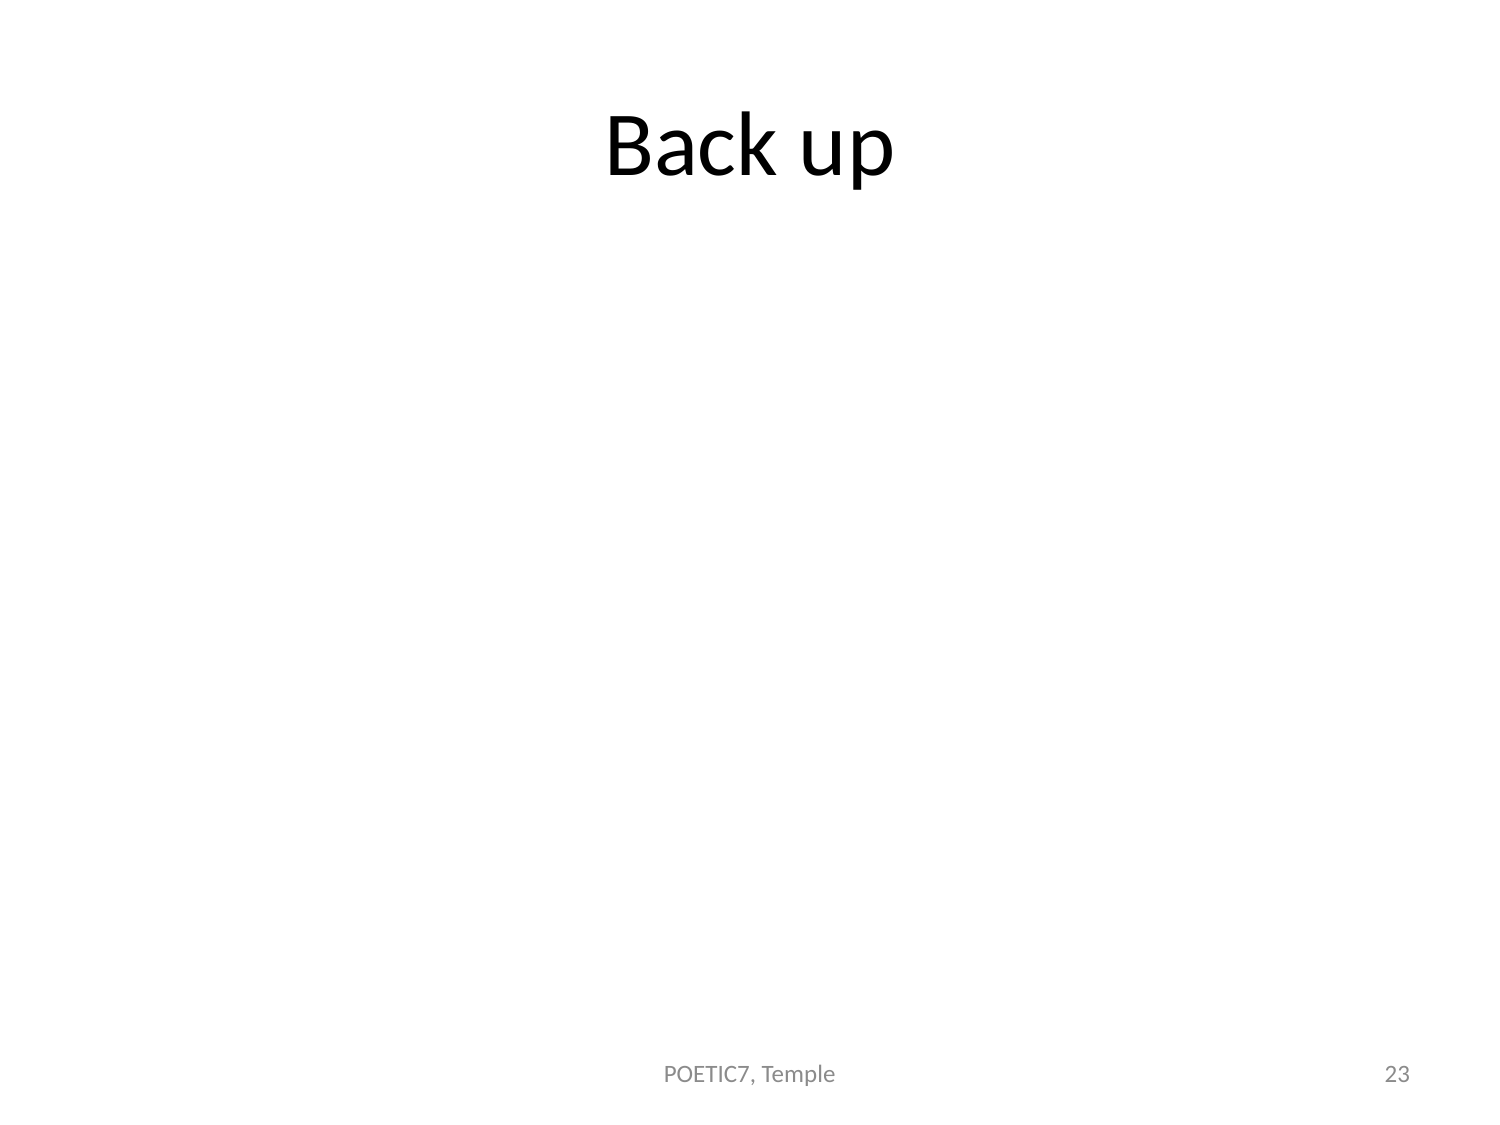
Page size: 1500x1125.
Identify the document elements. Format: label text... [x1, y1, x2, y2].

title Back up [75, 45, 1425, 233]
slide_number 23 [1074, 1042, 1425, 1103]
footer POETIC7, Temple [512, 1042, 988, 1103]
